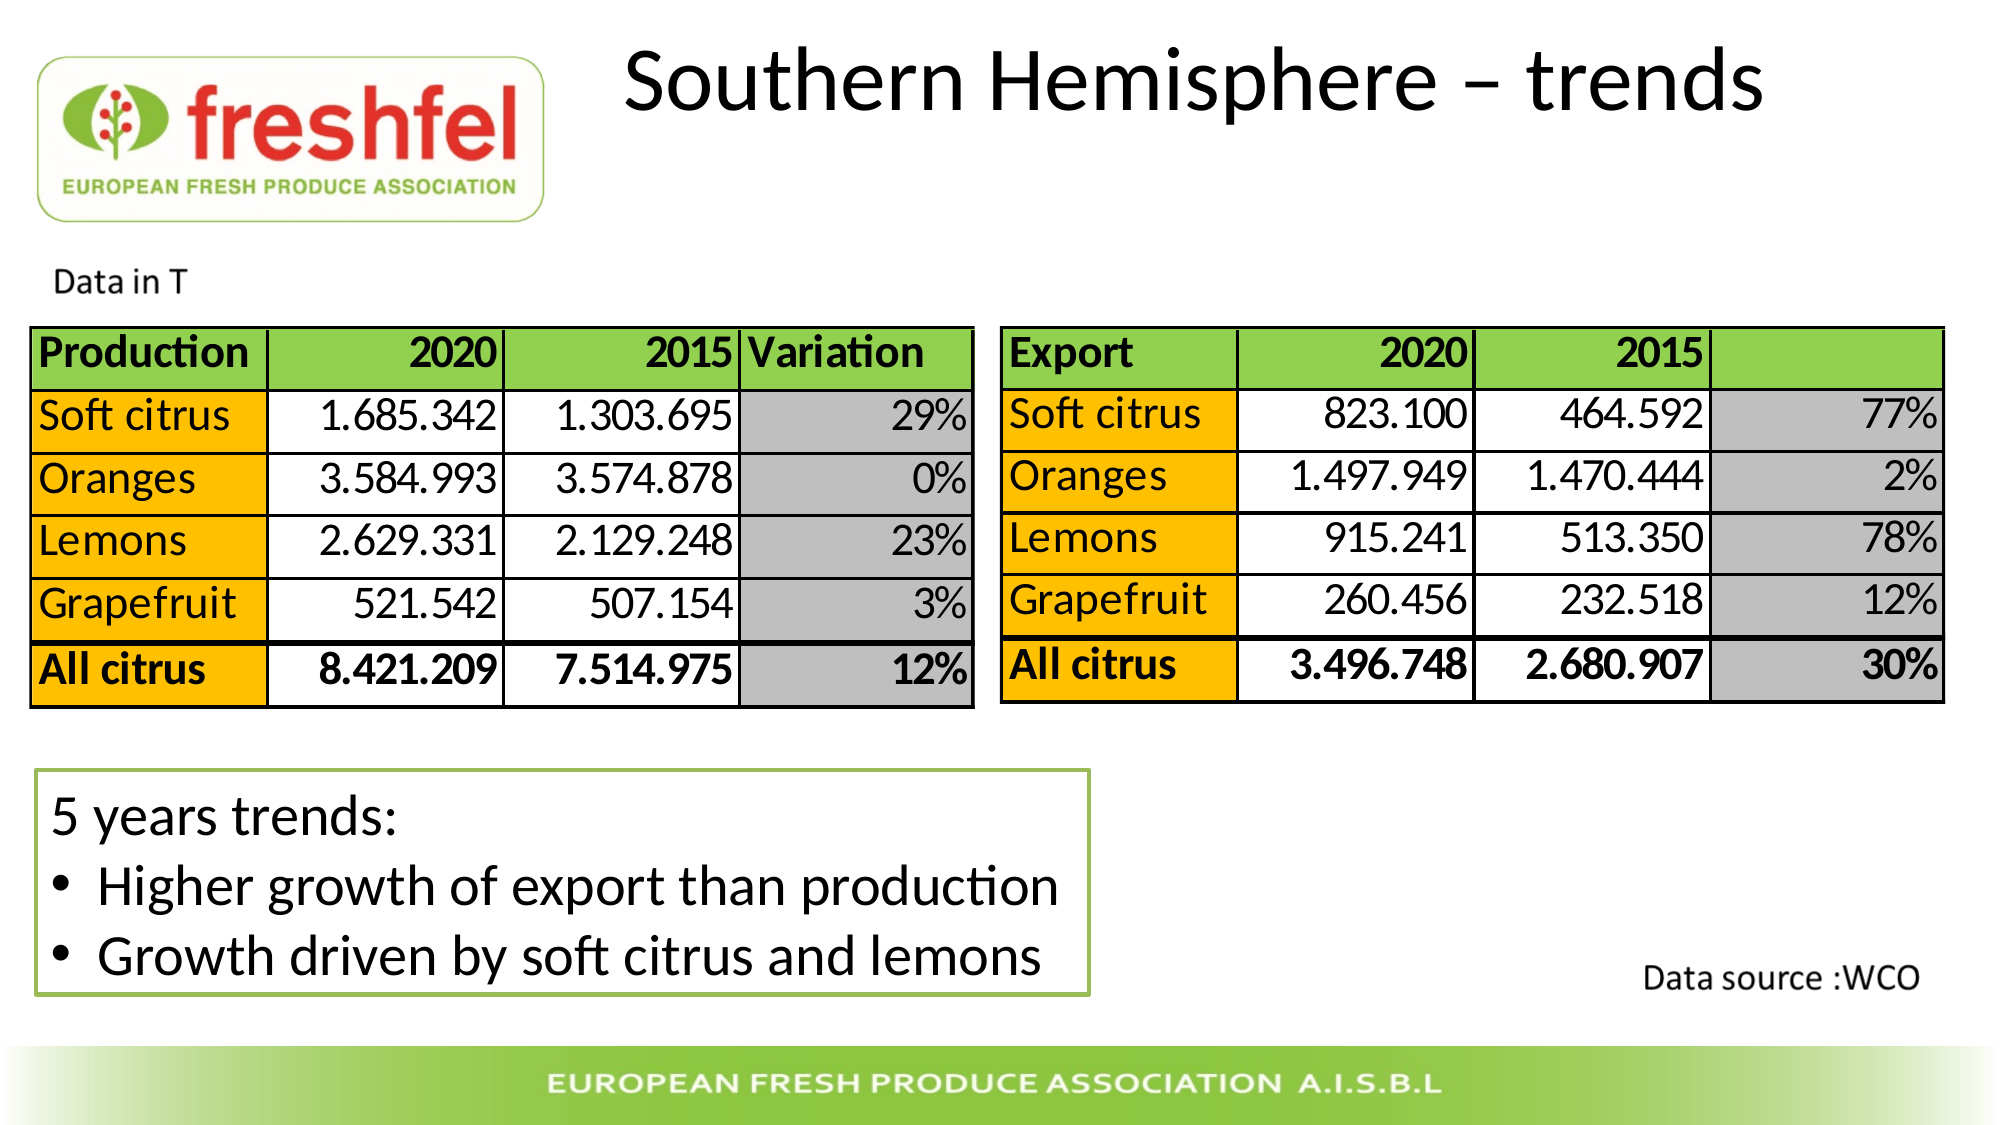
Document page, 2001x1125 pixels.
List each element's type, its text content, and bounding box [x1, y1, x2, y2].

text_box 5 years trends: Higher growth of export than production Growth driven by soft citrus and lemons [34, 768, 1091, 997]
picture [35, 55, 545, 223]
title Southern Hemisphere – trends [500, 0, 1911, 183]
picture [29, 245, 978, 712]
picture [999, 326, 1949, 707]
picture [1618, 940, 2000, 1023]
picture [0, 1046, 2000, 1125]
